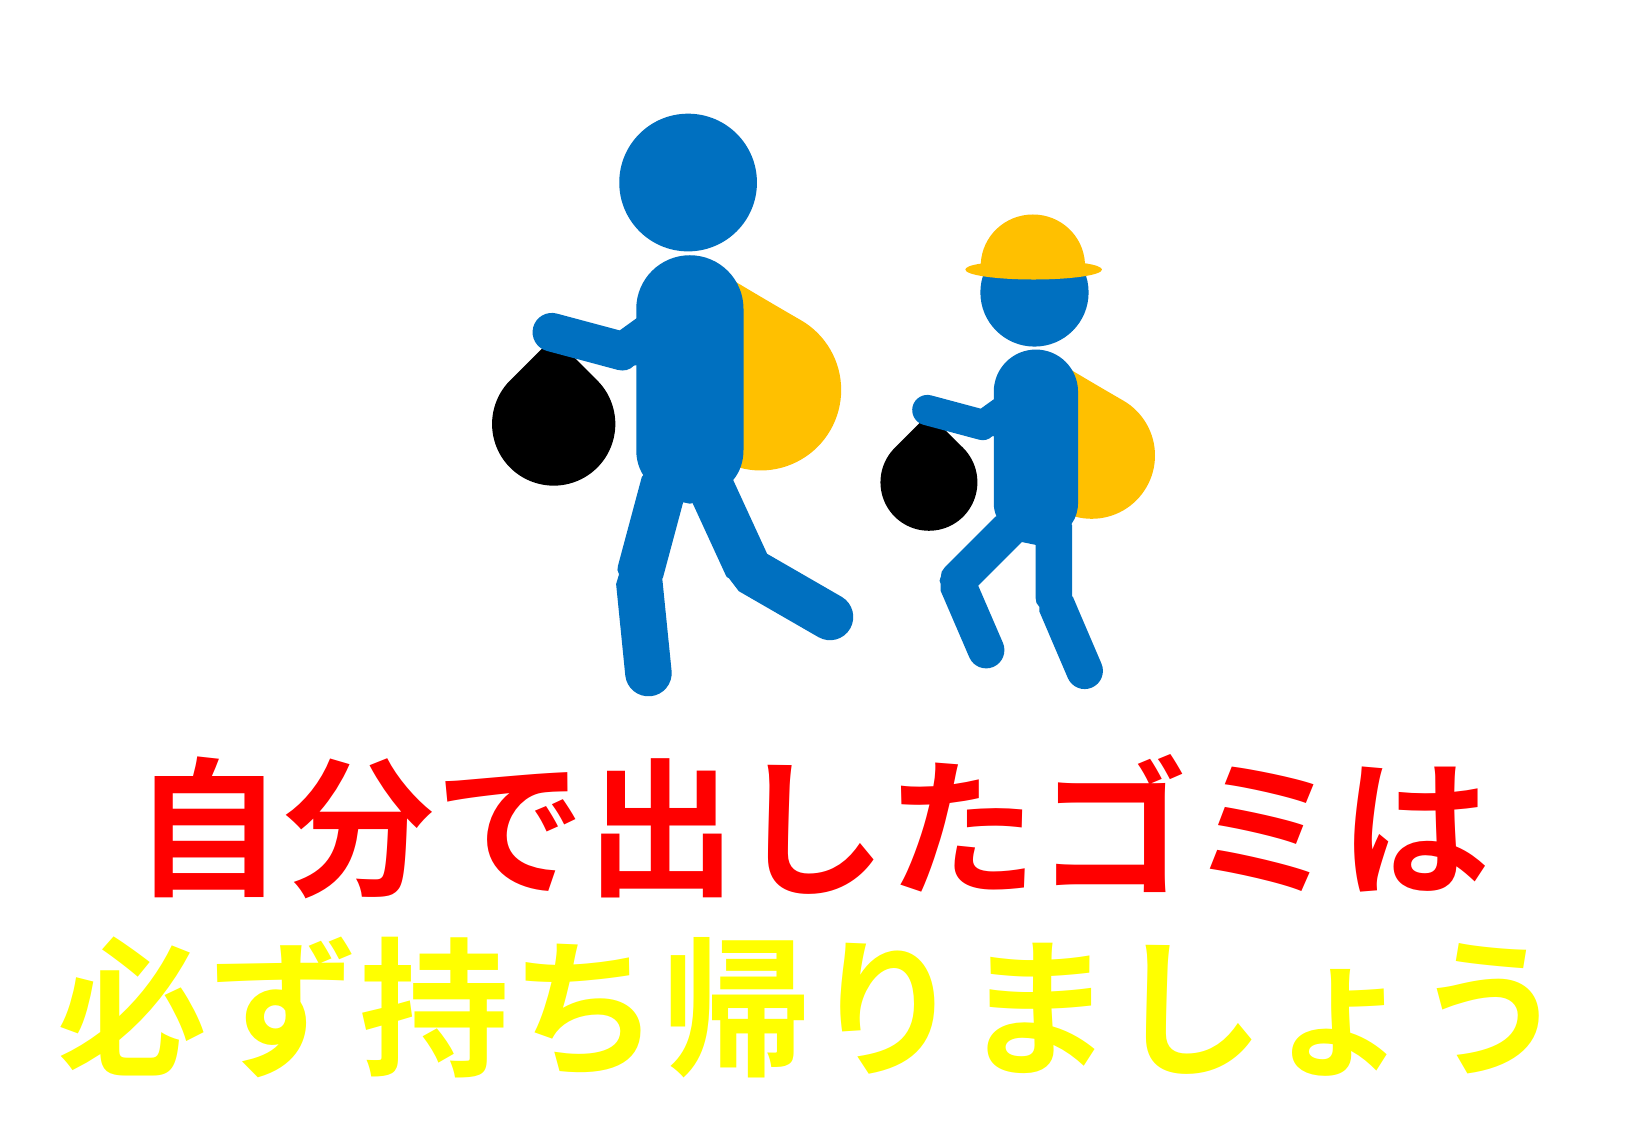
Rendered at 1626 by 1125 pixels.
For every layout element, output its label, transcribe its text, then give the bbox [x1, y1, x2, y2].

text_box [491, 113, 1156, 697]
text_box 自分で出したゴミは 必ず持ち帰りましょう [0, 727, 1625, 1102]
